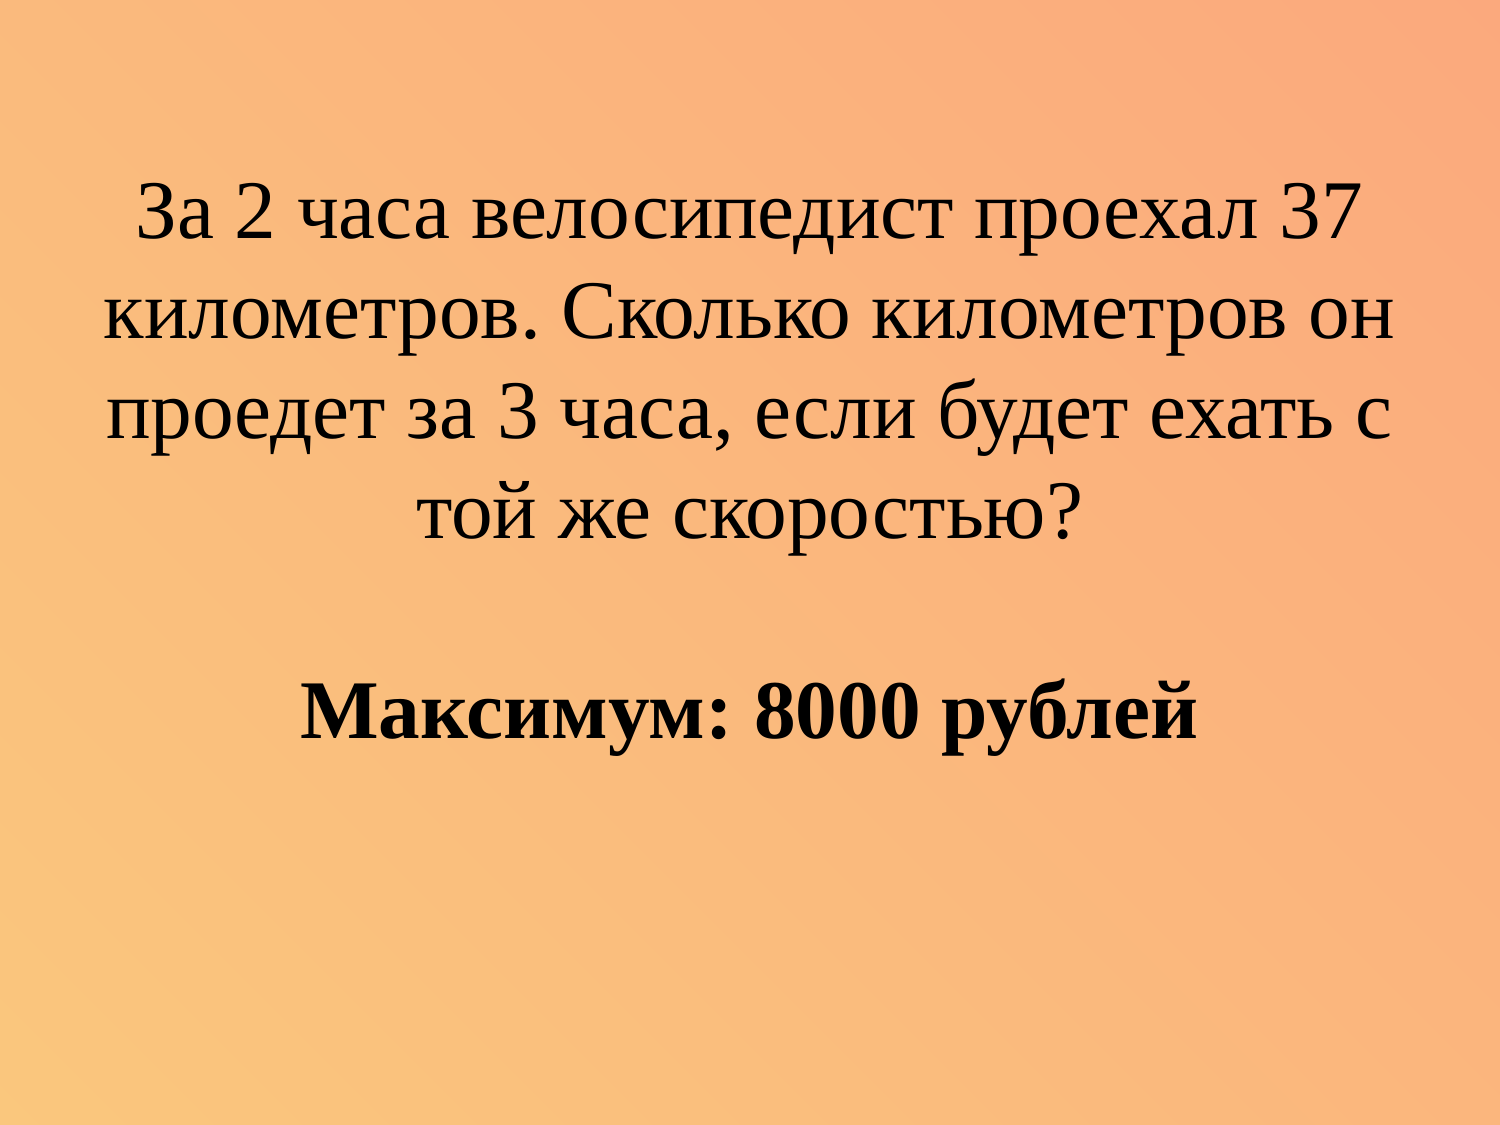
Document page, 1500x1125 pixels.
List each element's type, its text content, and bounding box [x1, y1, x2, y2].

title За 2 часа велосипедист проехал 37 километров. Сколько километров он проедет за 3 часа, если будет ехать с той же скоростью? Максимум: 8000 рублей [75, 45, 1425, 976]
